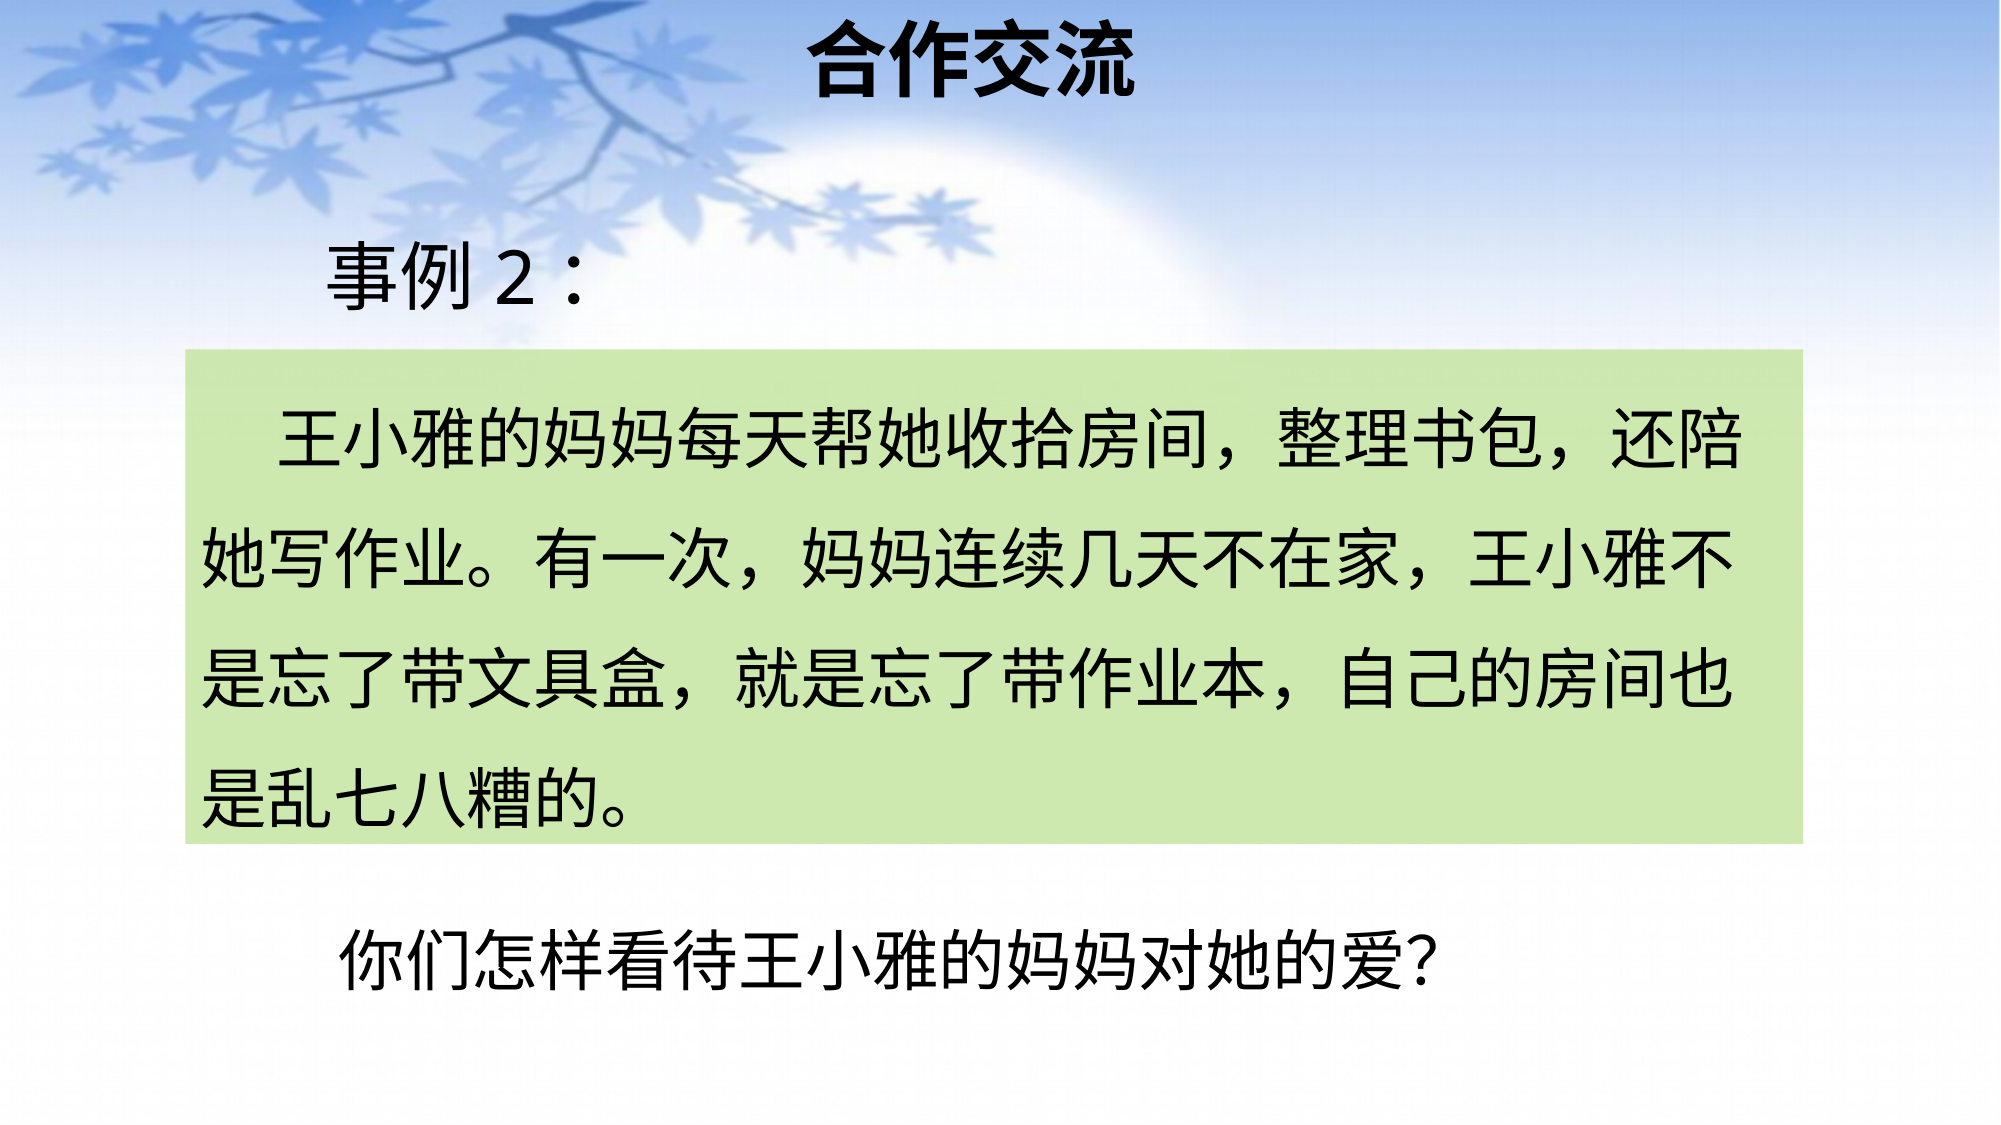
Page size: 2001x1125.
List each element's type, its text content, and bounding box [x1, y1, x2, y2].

text_box 王小雅的妈妈每天帮她收拾房间，整理书包，还陪她写作业。有一次，妈妈连续几天不在家，王小雅不是忘了带文具盒，就是忘了带作业本，自己的房间也是乱七八糟的。 [185, 349, 1804, 844]
text_box 你们怎样看待王小雅的妈妈对她的爱？ [323, 871, 1546, 1006]
text_box 事例2： [310, 221, 727, 327]
text_box 合作交流 [0, 0, 1971, 115]
picture [0, 0, 2001, 1125]
